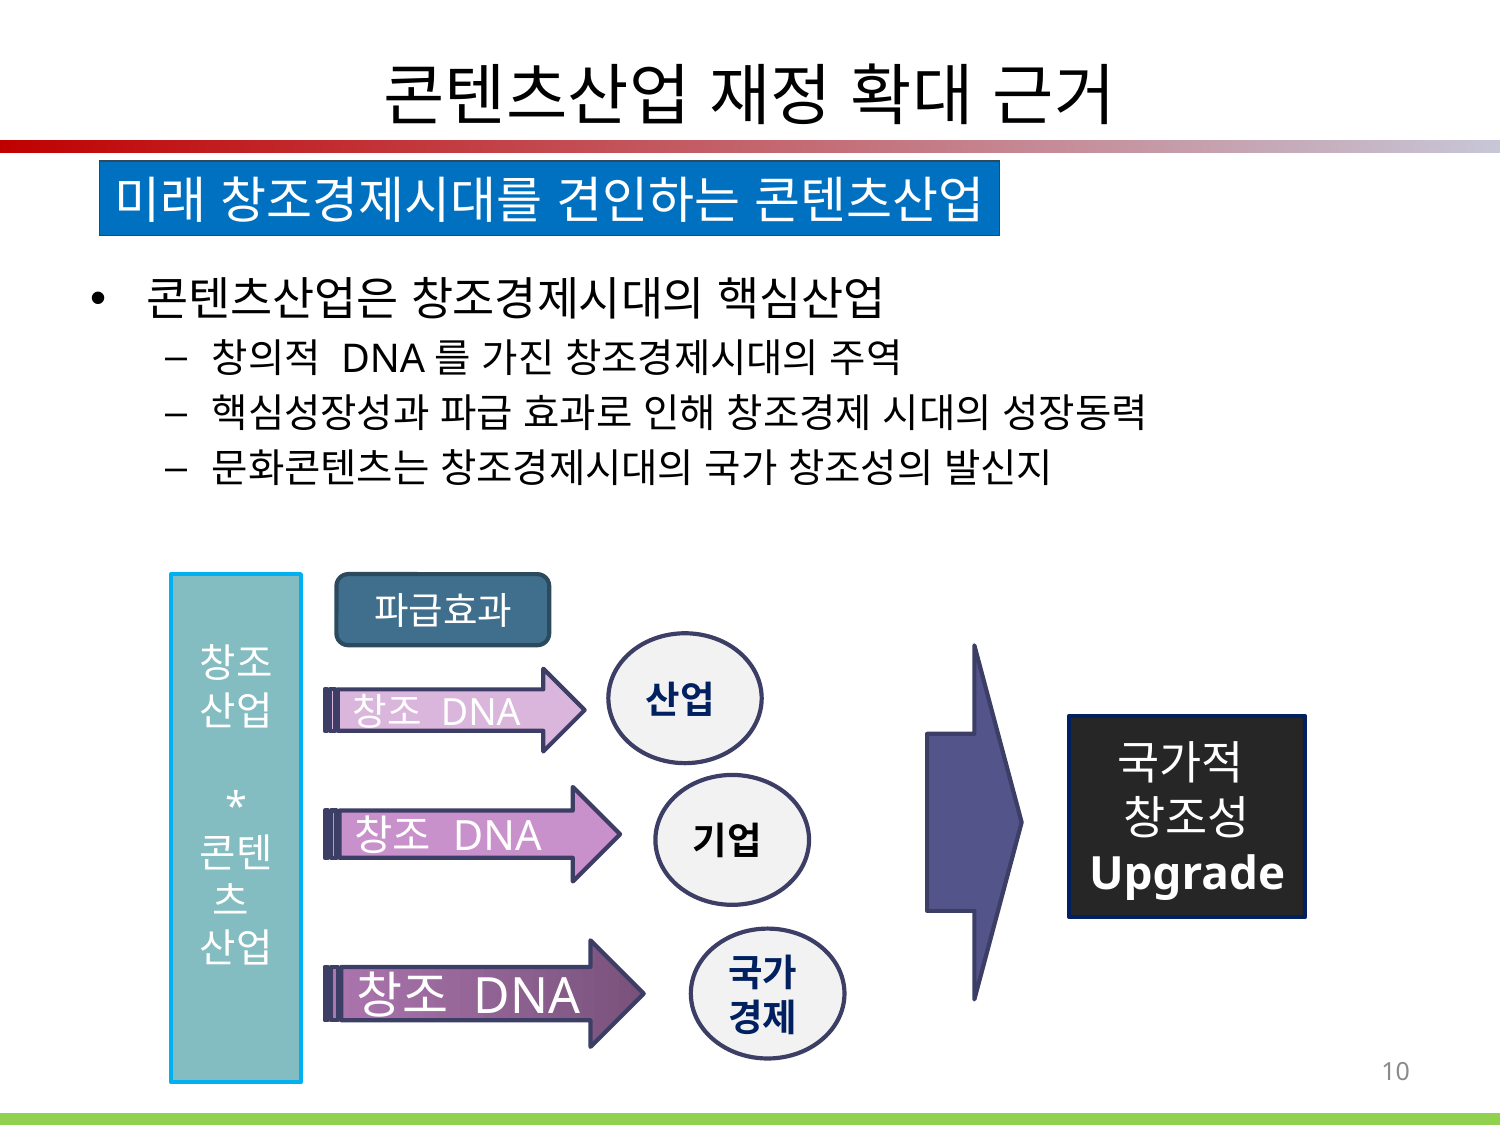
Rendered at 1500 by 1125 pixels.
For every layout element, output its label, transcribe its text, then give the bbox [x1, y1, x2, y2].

text_box 국가적 창조성 Upgrade [1067, 714, 1307, 919]
text_box 창조 DNA [323, 666, 587, 754]
text_box [925, 643, 1024, 1002]
slide_number 10 [1074, 1042, 1425, 1103]
list 콘텐츠산업은 창조경제시대의 핵심산업 창의적 DNA를 가진 창조경제시대의 주역 핵심성장성과 파급 효과로 인해 창조경제 시대의 성장동력 문화콘텐츠는 창조경제시대의 국가 창조성의 발신지 [74, 261, 1426, 1118]
text_box 산업 [606, 631, 764, 766]
text_box 창조 DNA [323, 785, 623, 884]
text_box 창조 DNA [323, 938, 646, 1049]
text_box 기업 [653, 772, 812, 907]
title 콘텐츠산업 재정 확대 근거 [74, 44, 1426, 141]
text_box 파급효과 [334, 571, 552, 648]
text_box 창조산업 * 콘텐츠 산업 [169, 572, 303, 1084]
text_box 국가경제 [688, 926, 847, 1061]
text_box 미래 창조경제시대를 견인하는 콘텐츠산업 [99, 160, 1000, 236]
